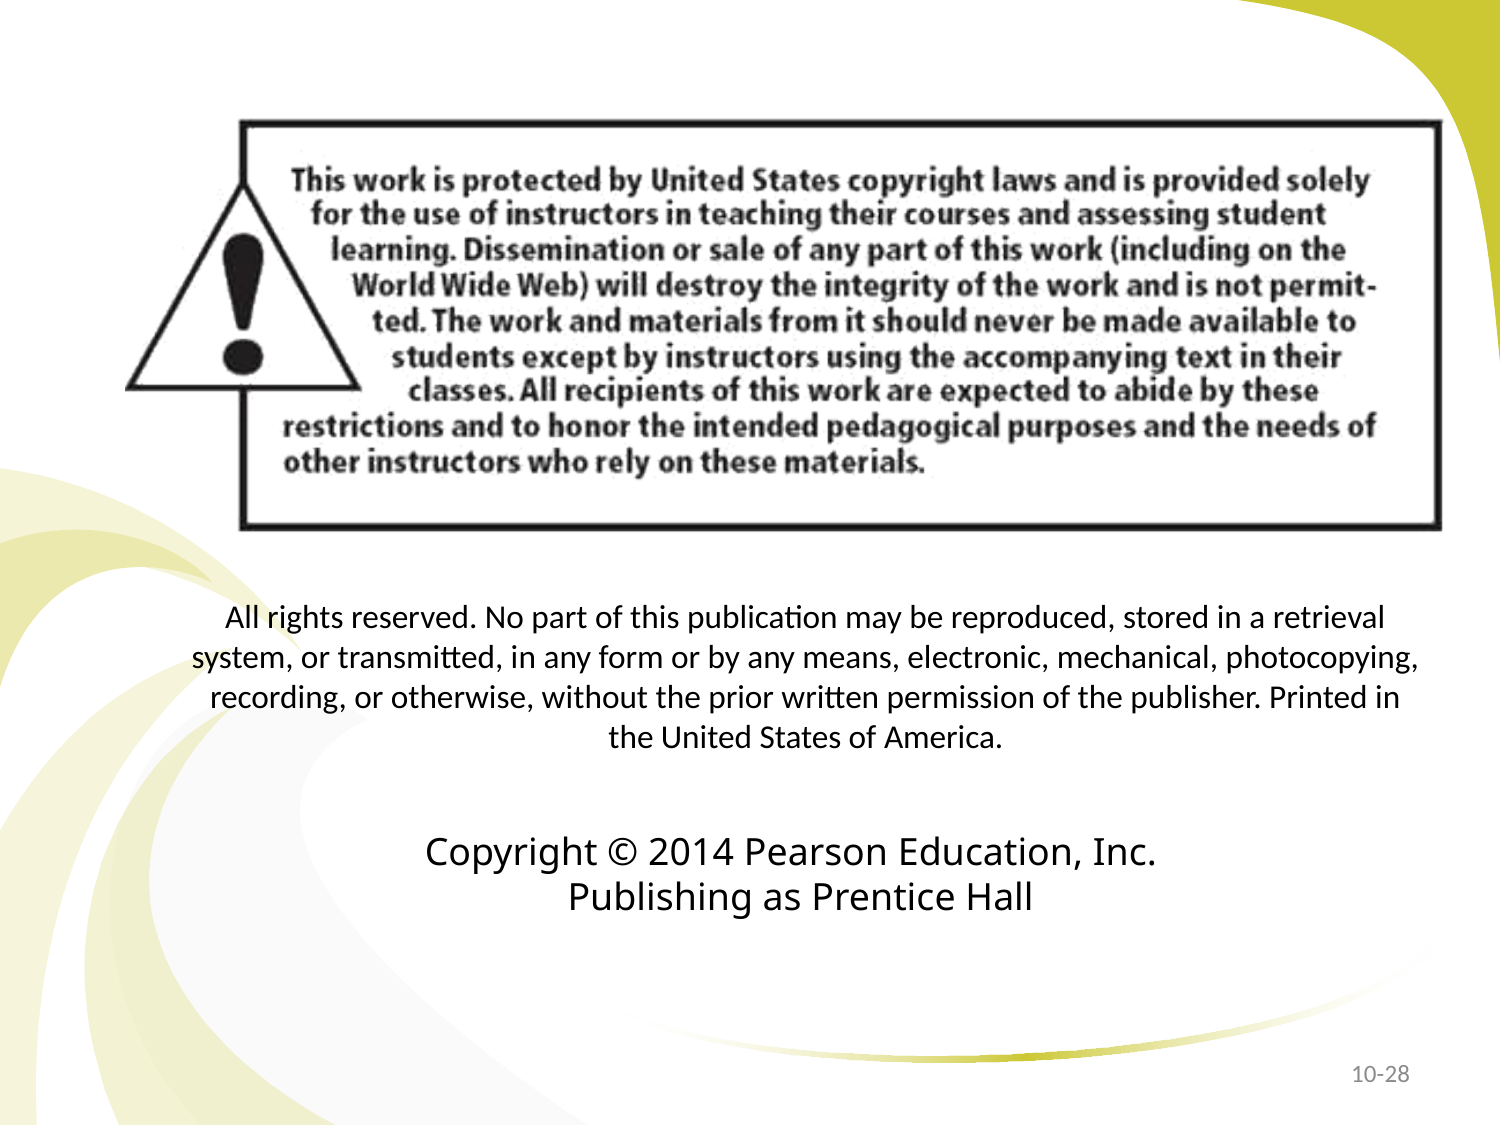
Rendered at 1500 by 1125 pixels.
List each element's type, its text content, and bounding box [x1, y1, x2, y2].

text_box Copyright © 2014 Pearson Education, Inc. Publishing as Prentice Hall [174, 821, 1427, 926]
slide_number 10-28 [1074, 1042, 1425, 1103]
text_box All rights reserved. No part of this publication may be reproduced, stored in a retrieval system, or transmitted, in any form or by any means, electronic, mechanical, photocopying, recording, or otherwise, without the prior written permission of the publisher. Printed in the United States of America. [174, 588, 1438, 763]
picture [124, 112, 1457, 548]
